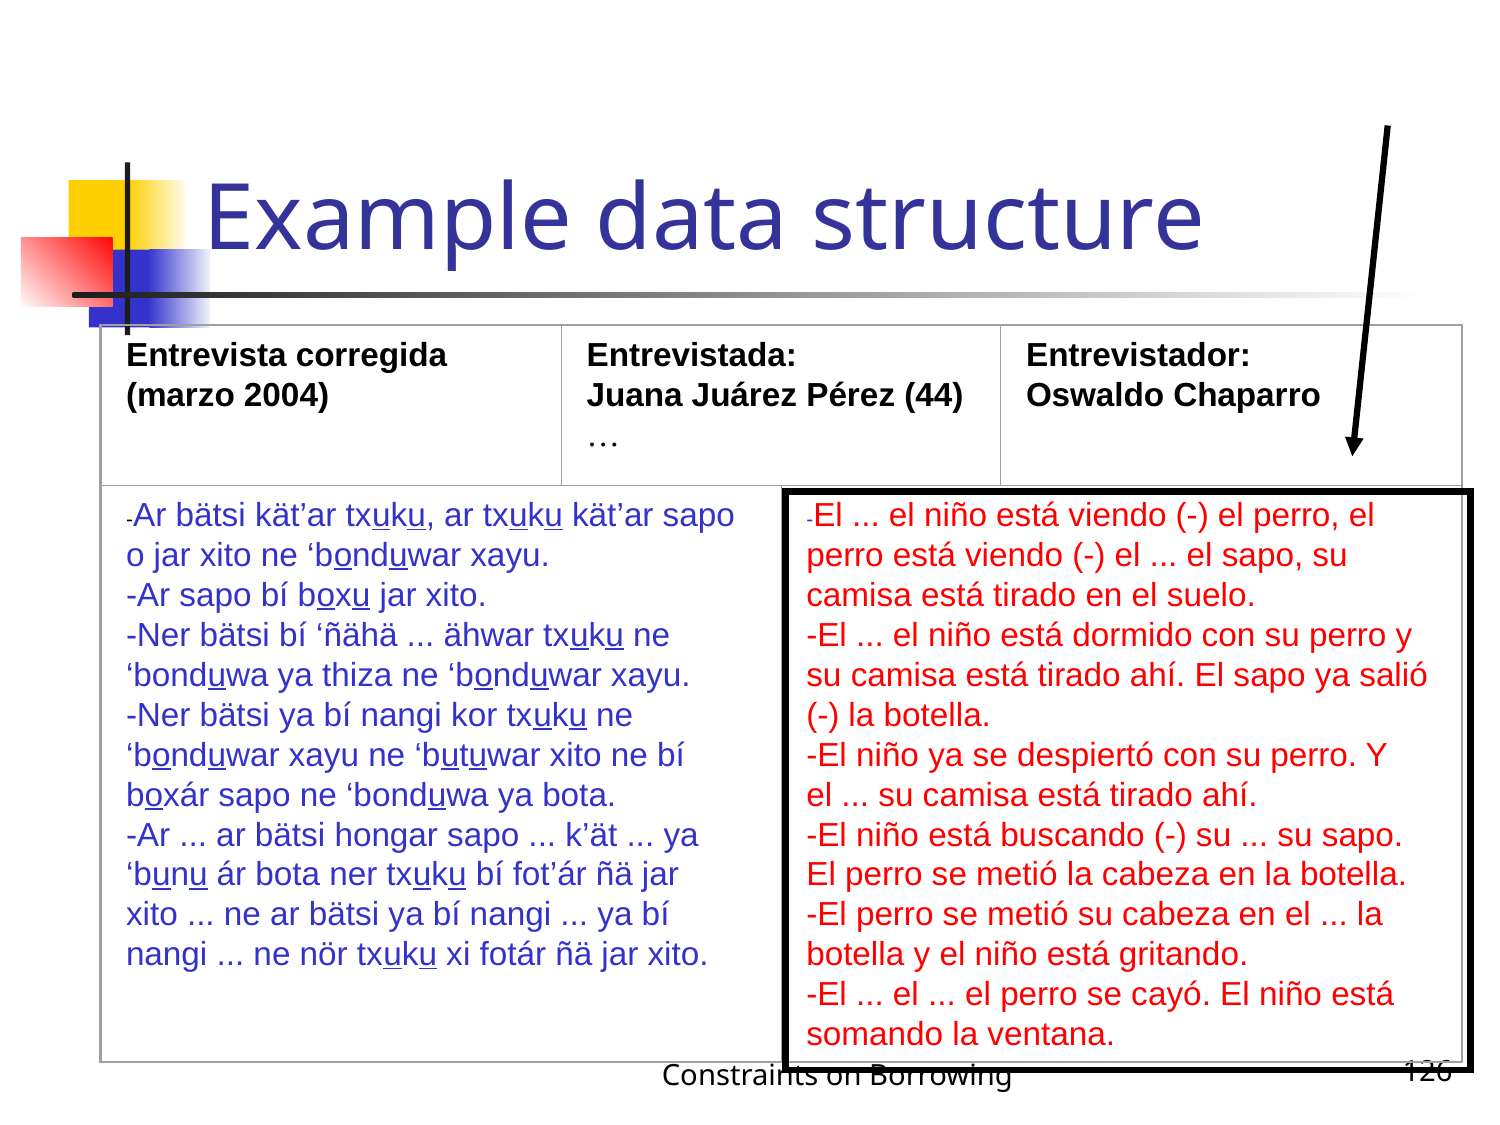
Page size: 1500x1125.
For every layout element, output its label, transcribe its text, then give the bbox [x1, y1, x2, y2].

title Example data structure [188, 34, 1468, 276]
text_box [99, 324, 1463, 1063]
text_box [1461, 491, 1471, 1071]
footer Constraints on Borrowing [599, 1071, 1076, 1100]
slide_number 126 [1154, 1071, 1468, 1100]
